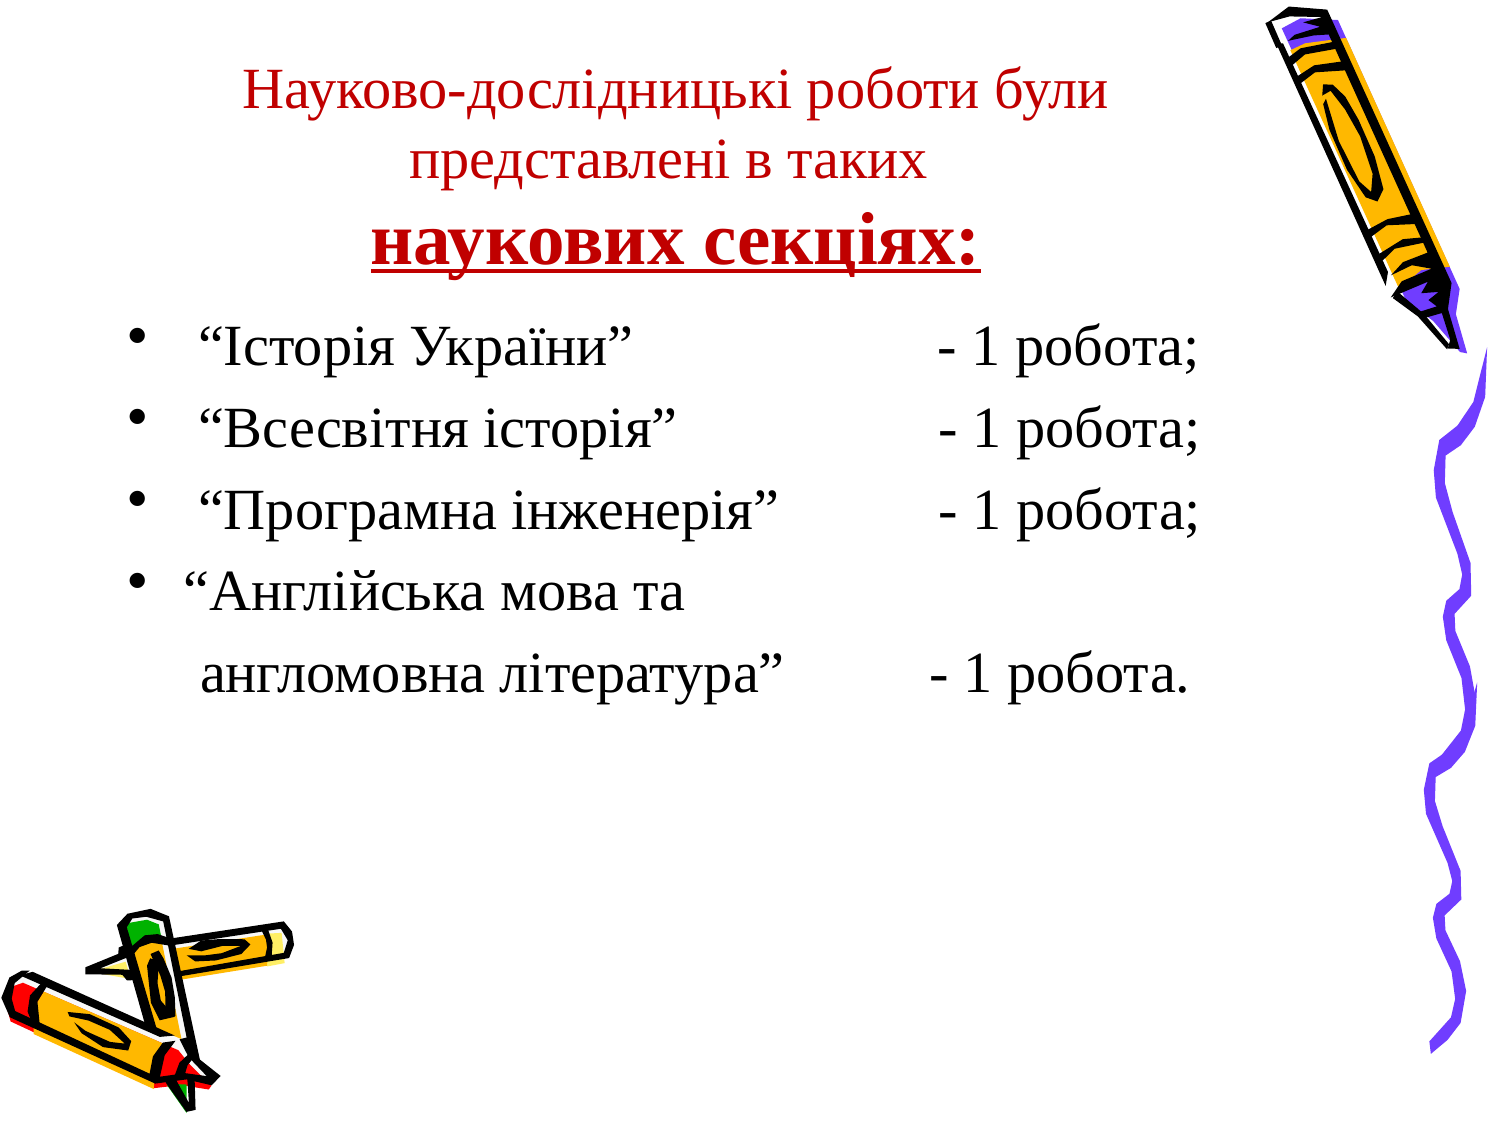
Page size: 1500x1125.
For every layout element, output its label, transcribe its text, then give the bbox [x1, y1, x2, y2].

title Науково-дослідницькі роботи були представлені в таких наукових секціях: [112, 24, 1240, 288]
list “Історія України” - 1 робота; “Всесвітня історія” - 1 робота; “Програмна інженерія” - 1 робота; “Англійська мова та англомовна література” - 1 робота. [112, 299, 1376, 901]
